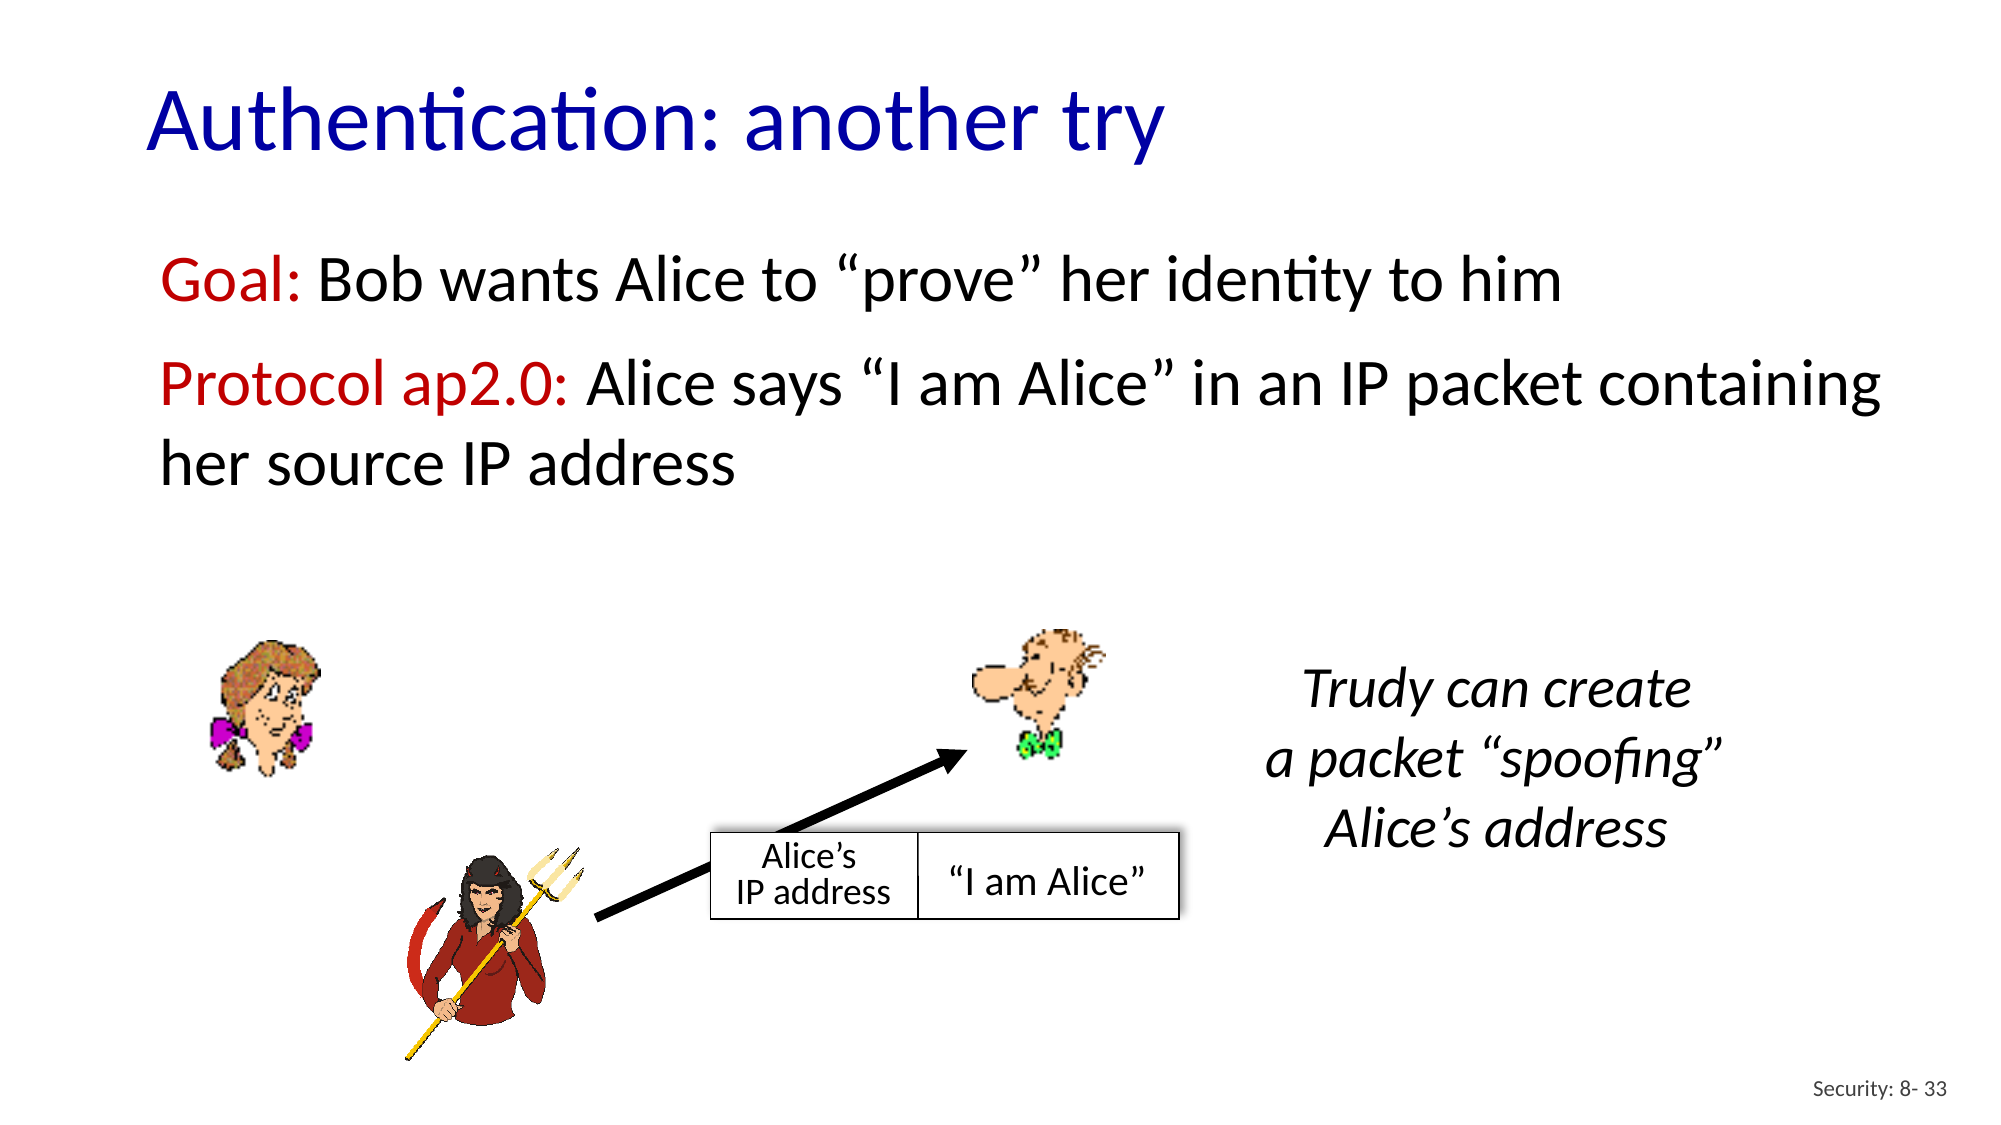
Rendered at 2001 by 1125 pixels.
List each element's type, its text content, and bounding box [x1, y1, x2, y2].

picture [405, 847, 584, 1061]
picture [206, 640, 321, 783]
title Authentication: another try [131, 47, 1856, 195]
text_box Trudy can create a packet “spoofing” Alice’s address [1250, 641, 1744, 867]
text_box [710, 832, 1180, 922]
picture [972, 629, 1106, 766]
text_box Protocol ap2.0: Alice says “I am Alice” in an IP packet containing her source IP address [145, 331, 1937, 507]
text_box Goal: Bob wants Alice to “prove” her identity to him [124, 236, 1713, 395]
slide_number Security: 8- 33 [1512, 1056, 1963, 1117]
text_box [808, 749, 968, 822]
